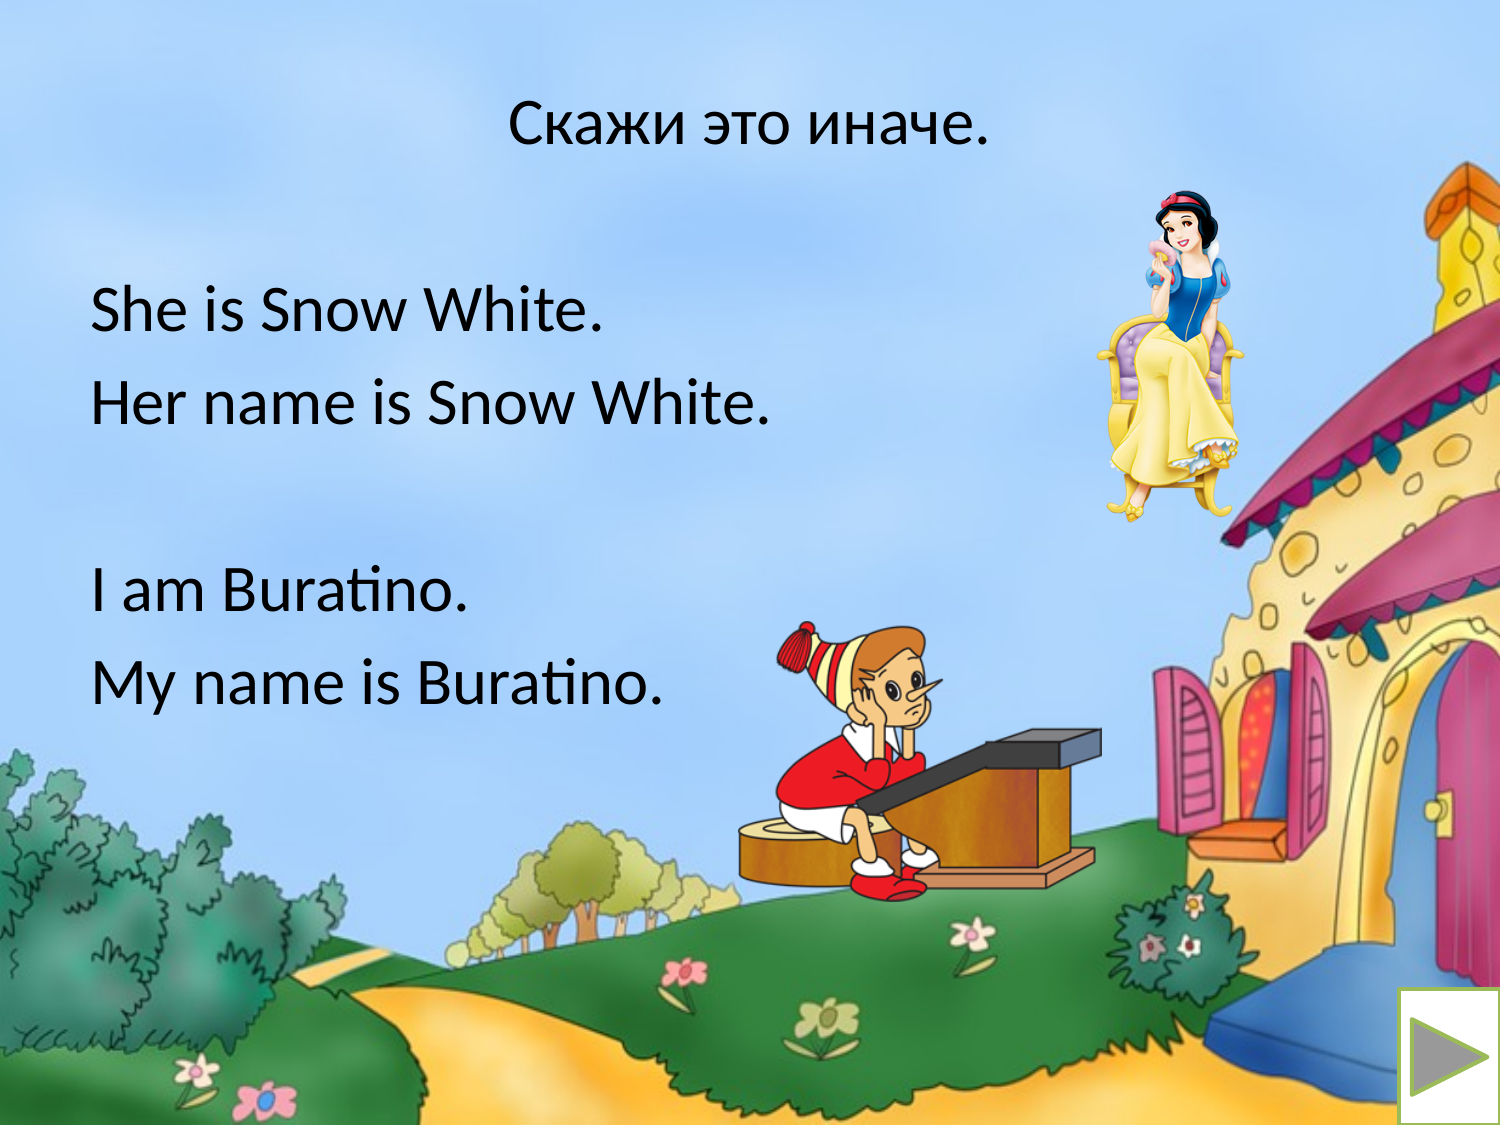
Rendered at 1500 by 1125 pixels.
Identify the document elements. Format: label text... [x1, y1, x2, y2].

list Скажи это иначе. She is Snow White. Her name is Snow White. I am Buratino. My name is Buratino. [75, 70, 1425, 1005]
picture [0, 0, 1500, 1125]
picture [737, 620, 1102, 903]
text_box [1397, 987, 1500, 1125]
picture [1089, 187, 1251, 527]
